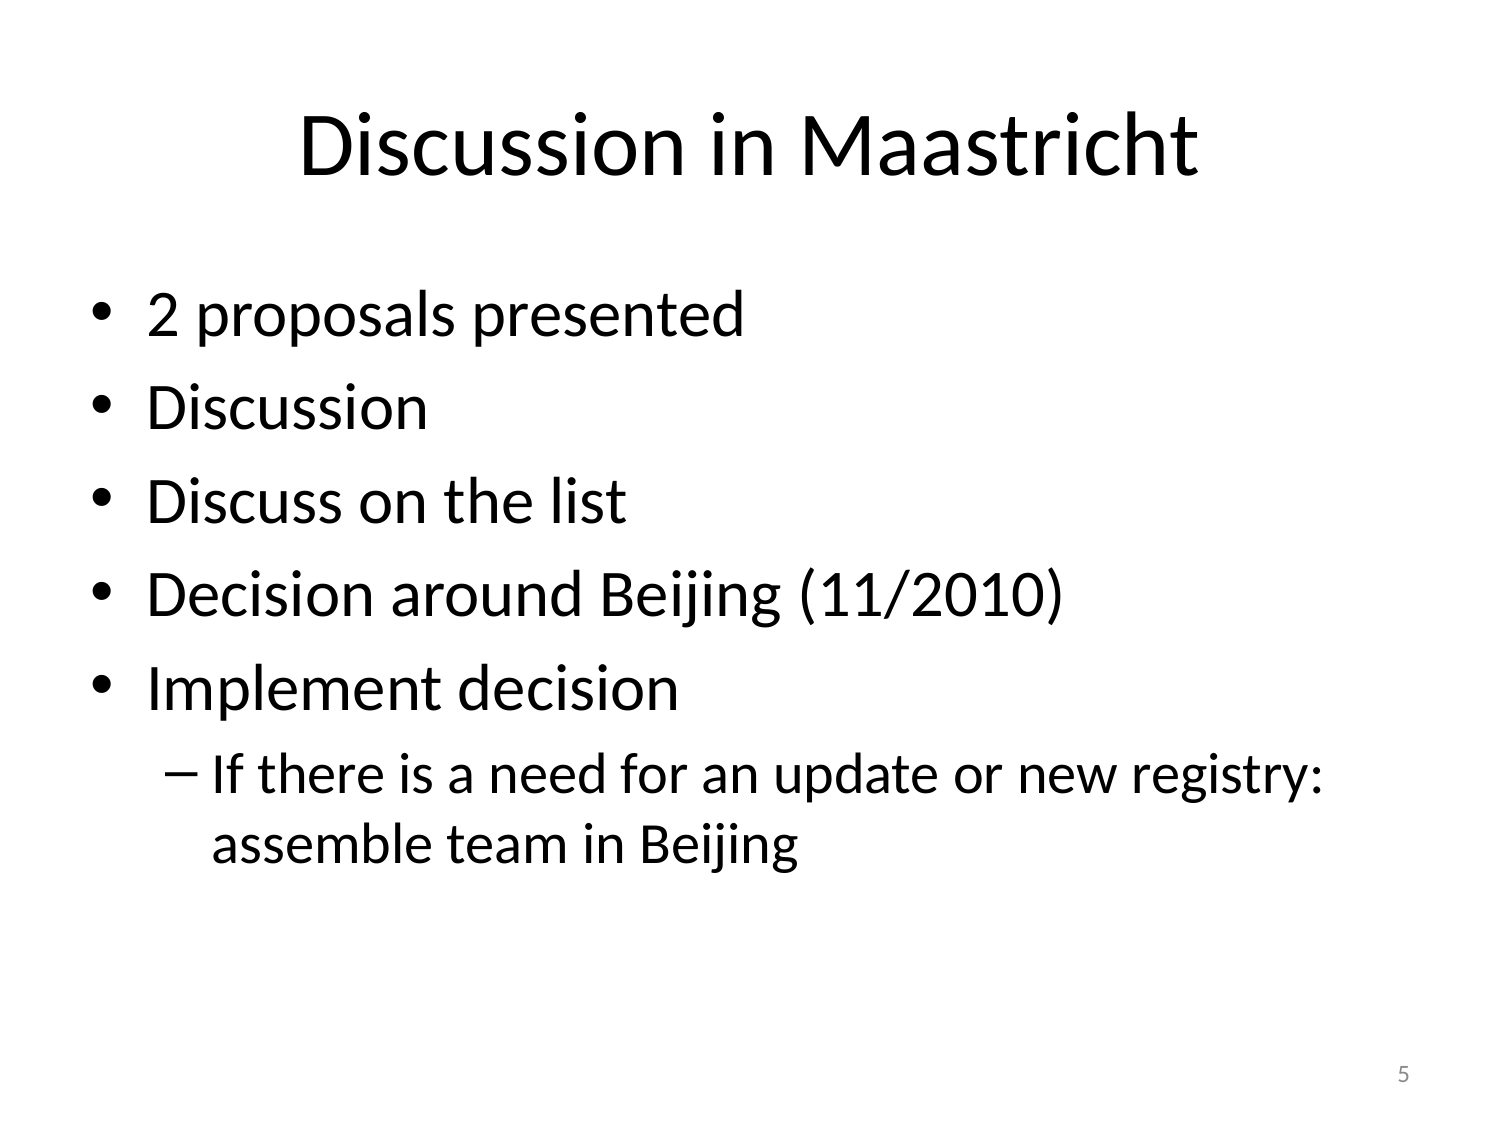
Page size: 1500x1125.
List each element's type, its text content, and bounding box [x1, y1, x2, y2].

list 2 proposals presented Discussion Discuss on the list Decision around Beijing (11/2010) Implement decision If there is a need for an update or new registry: assemble team in Beijing [75, 262, 1425, 1005]
title Discussion in Maastricht [75, 45, 1425, 233]
slide_number 5 [1074, 1042, 1425, 1103]
